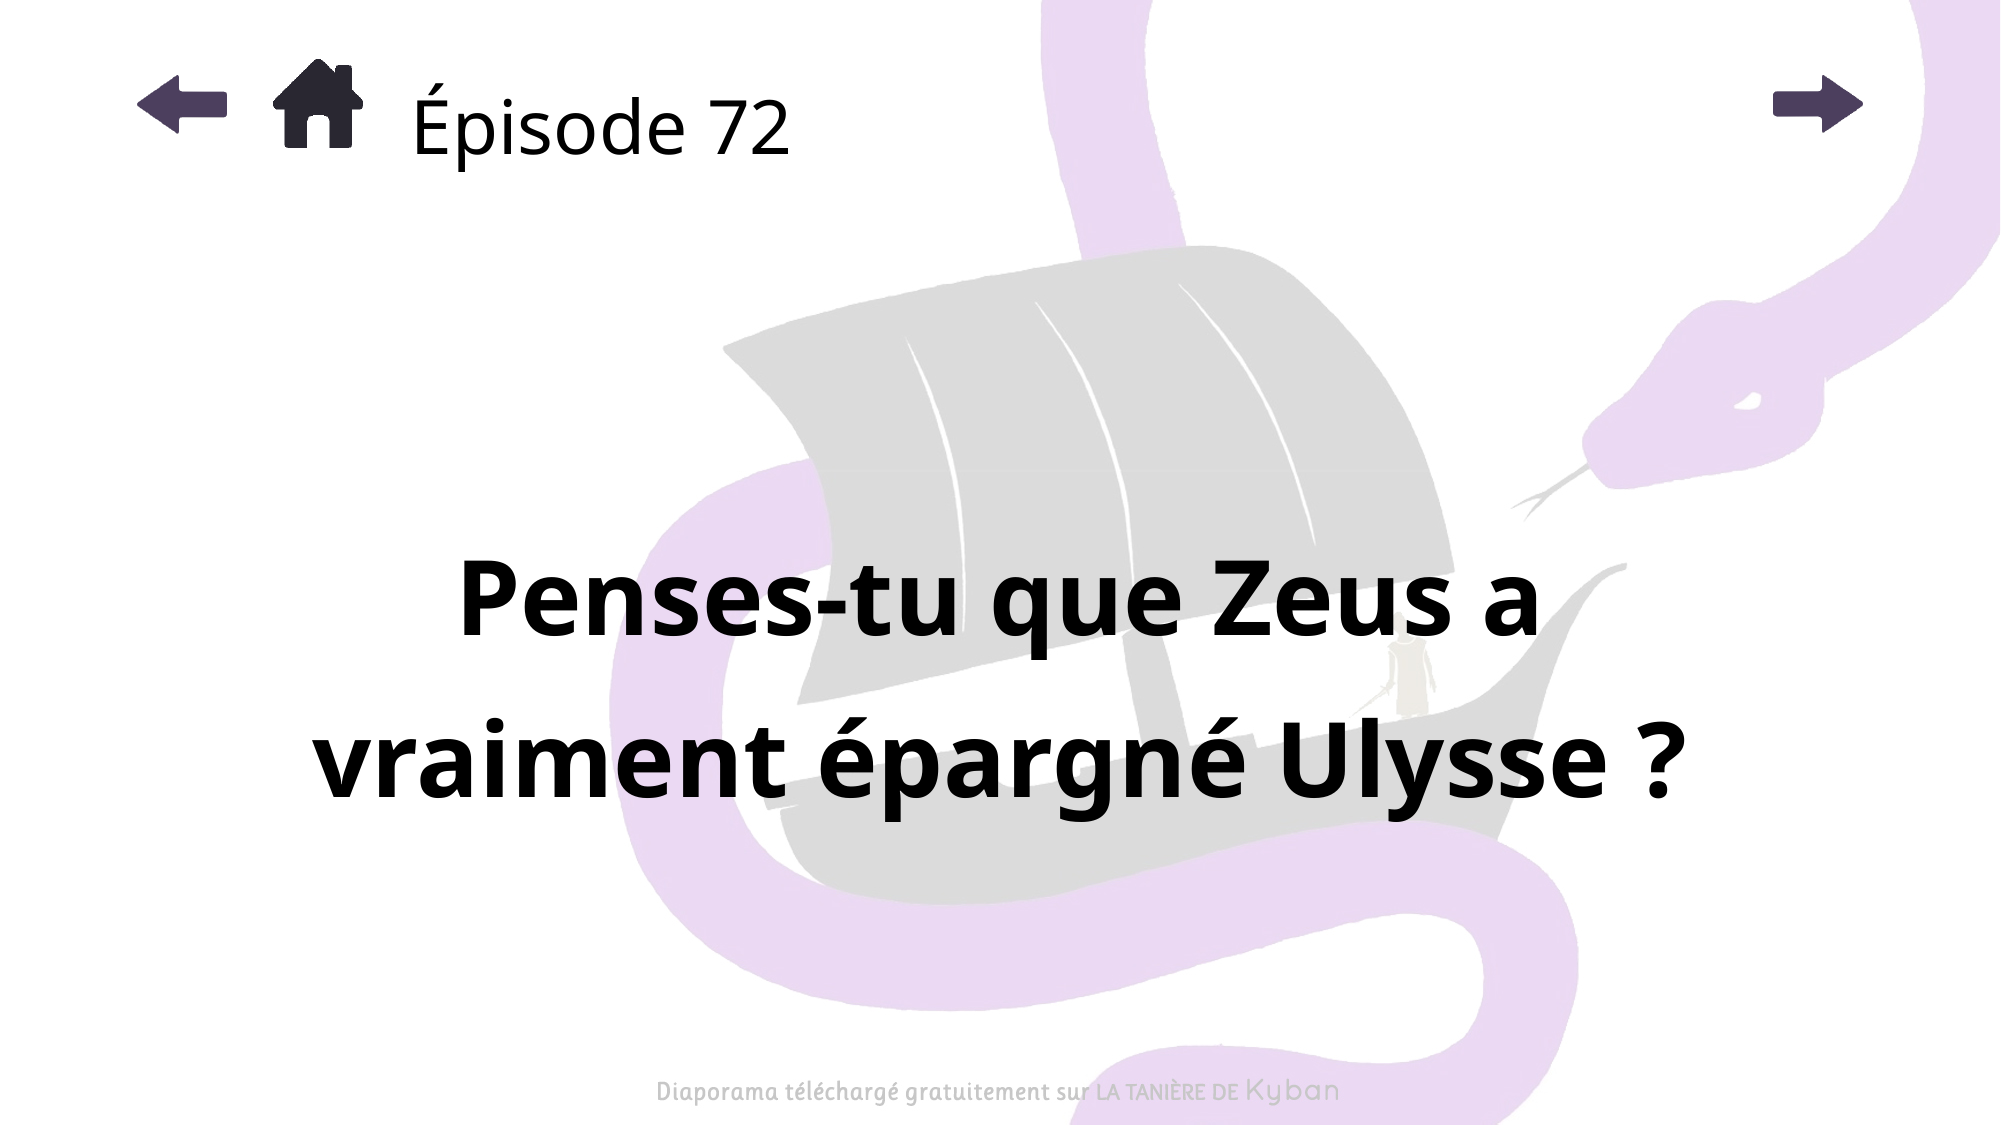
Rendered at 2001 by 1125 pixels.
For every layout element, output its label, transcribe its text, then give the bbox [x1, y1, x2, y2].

list Penses-tu que Zeus a vraiment épargné Ulysse ? [137, 299, 1863, 1014]
title Épisode 72 [395, 59, 1863, 202]
picture [0, 0, 2001, 1125]
